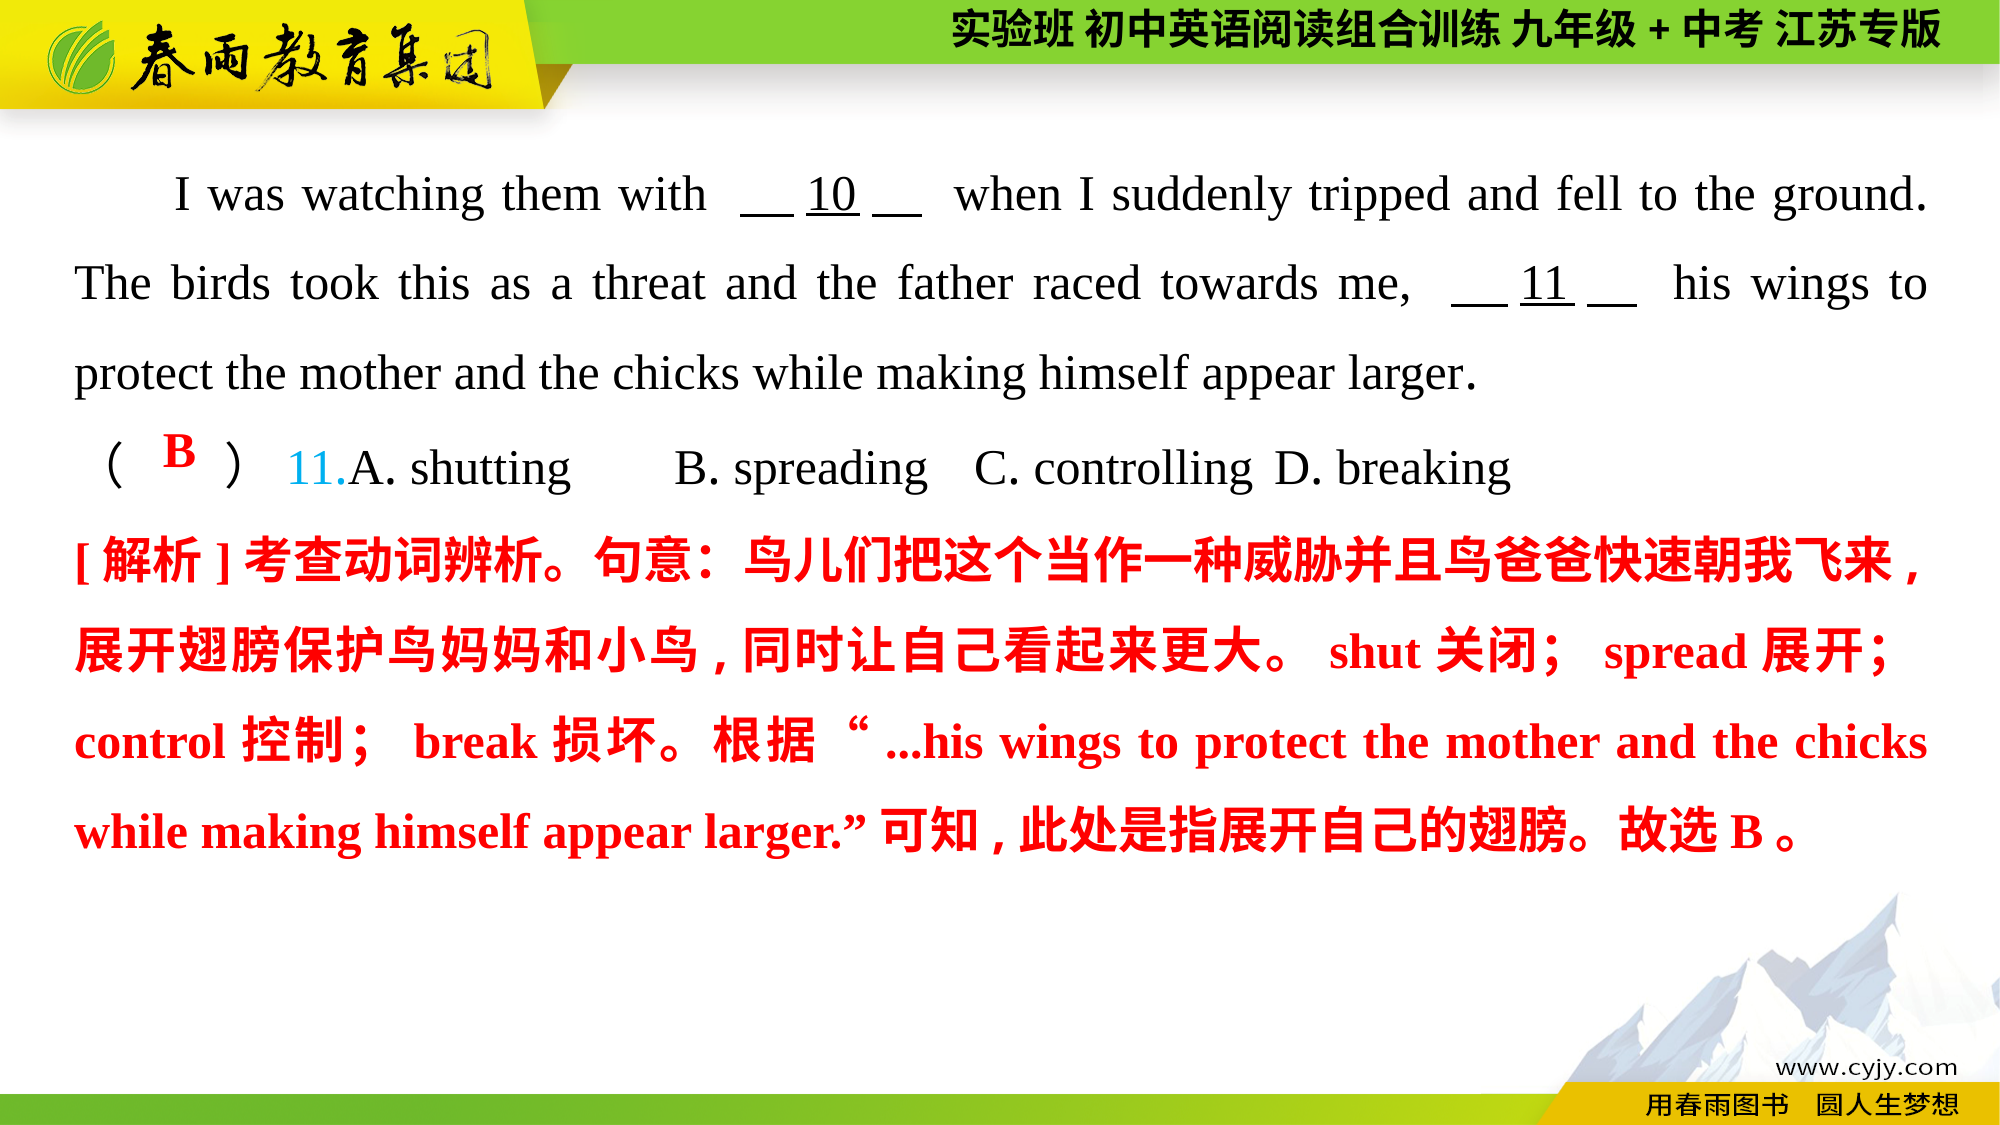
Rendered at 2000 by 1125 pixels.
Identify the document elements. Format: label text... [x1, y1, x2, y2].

list I was watching them with 10 when I suddenly tripped and fell to the ground. The birds took this as a threat and the father raced towards me, 11 his wings to protect the mother and the chicks while making himself appear larger. [59, 122, 1944, 397]
text_box [解析]考查动词辨析。句意：鸟儿们把这个当作一种威胁并且鸟爸爸快速朝我飞来,展开翅膀保护鸟妈妈和小鸟,同时让自己看起来更大。shut关闭；spread展开；control控制；break损坏。根据“...his wings to protect the mother and the chicks while making himself appear larger.”可知,此处是指展开自己的翅膀。故选B。 [59, 490, 1944, 866]
picture [0, 0, 2000, 1125]
text_box B [148, 410, 212, 486]
text_box （ ）11.A. shutting B. spreading C. controlling D. breaking [59, 397, 1944, 490]
